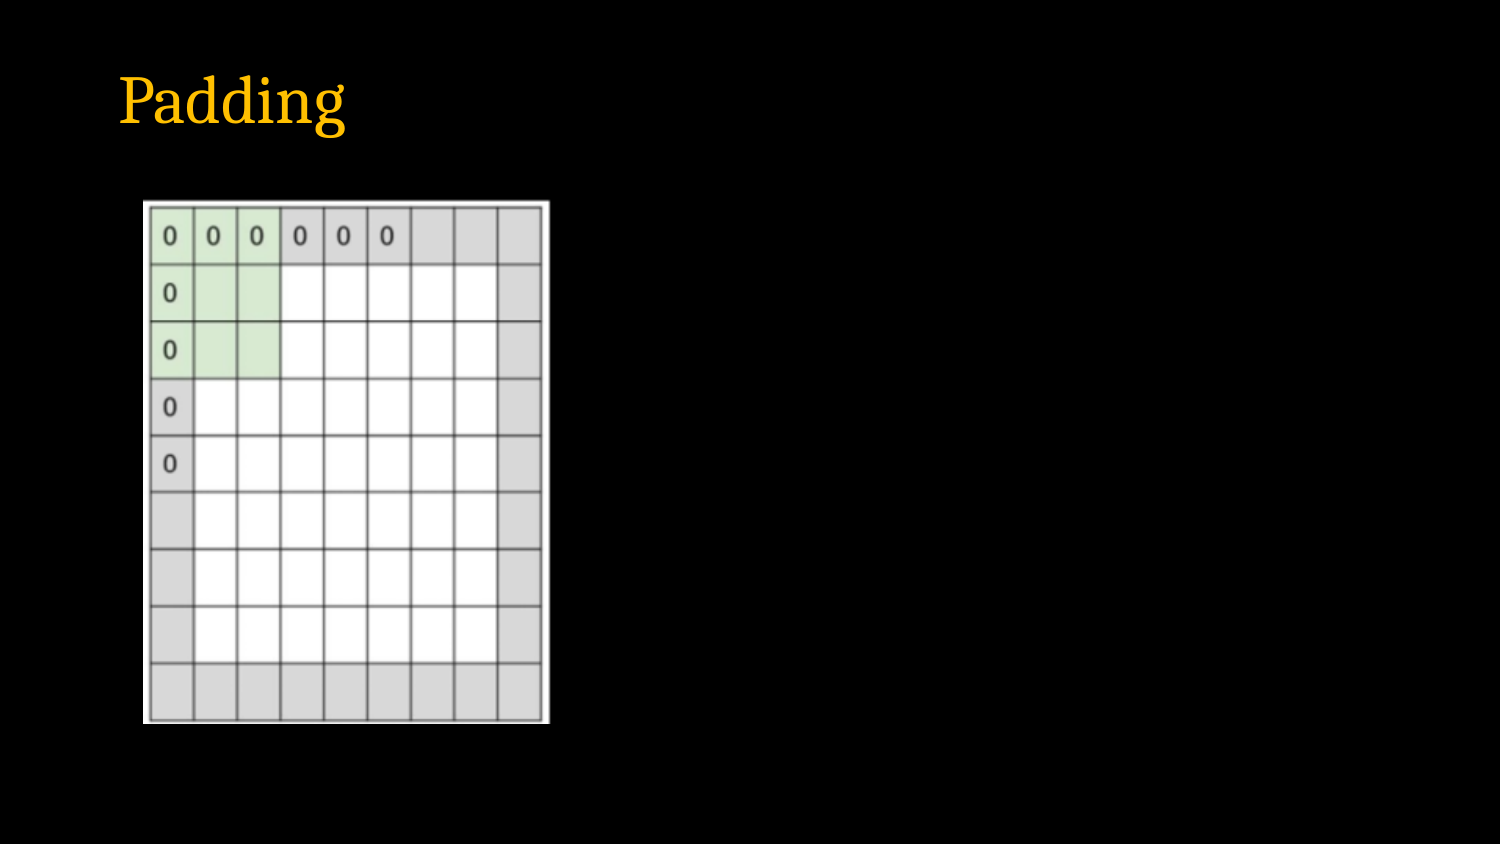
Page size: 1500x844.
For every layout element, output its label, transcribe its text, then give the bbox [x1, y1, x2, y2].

picture [143, 197, 552, 724]
title Padding [103, 44, 1397, 159]
